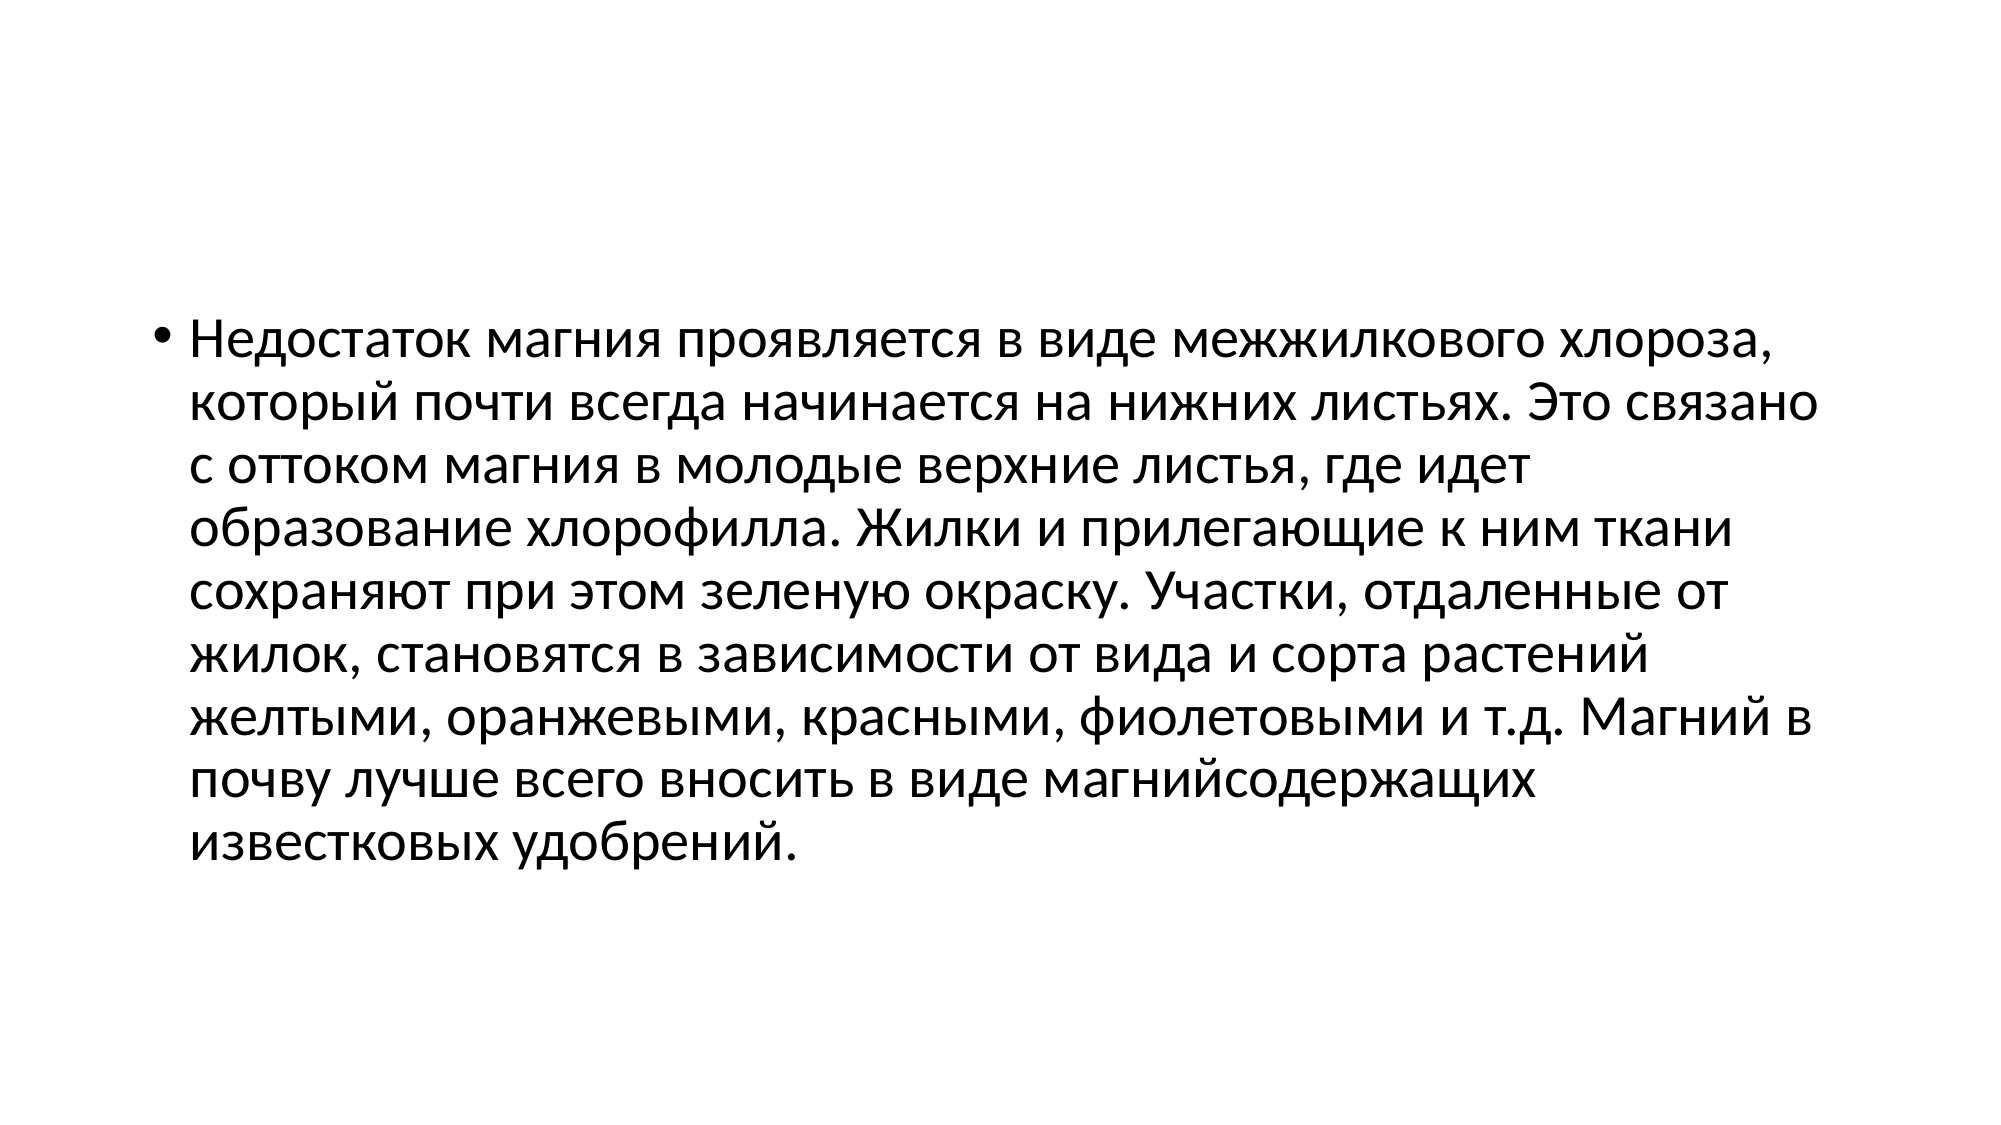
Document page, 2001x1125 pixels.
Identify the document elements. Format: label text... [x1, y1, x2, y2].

list Недостаток магния проявляется в виде межжилкового хлороза, который почти всегда начинается на нижних листьях. Это связано с оттоком магния в молодые верхние листья, где идет образование хлорофилла. Жилки и прилегающие к ним ткани сохраняют при этом зеленую окраску. Участки, отдаленные от жилок, становятся в зависимости от вида и сорта растений желтыми, оранжевыми, красными, фиолетовыми и т.д. Магний в почву лучше всего вносить в виде магнийсодержащих известковых удобрений. [137, 299, 1863, 1014]
